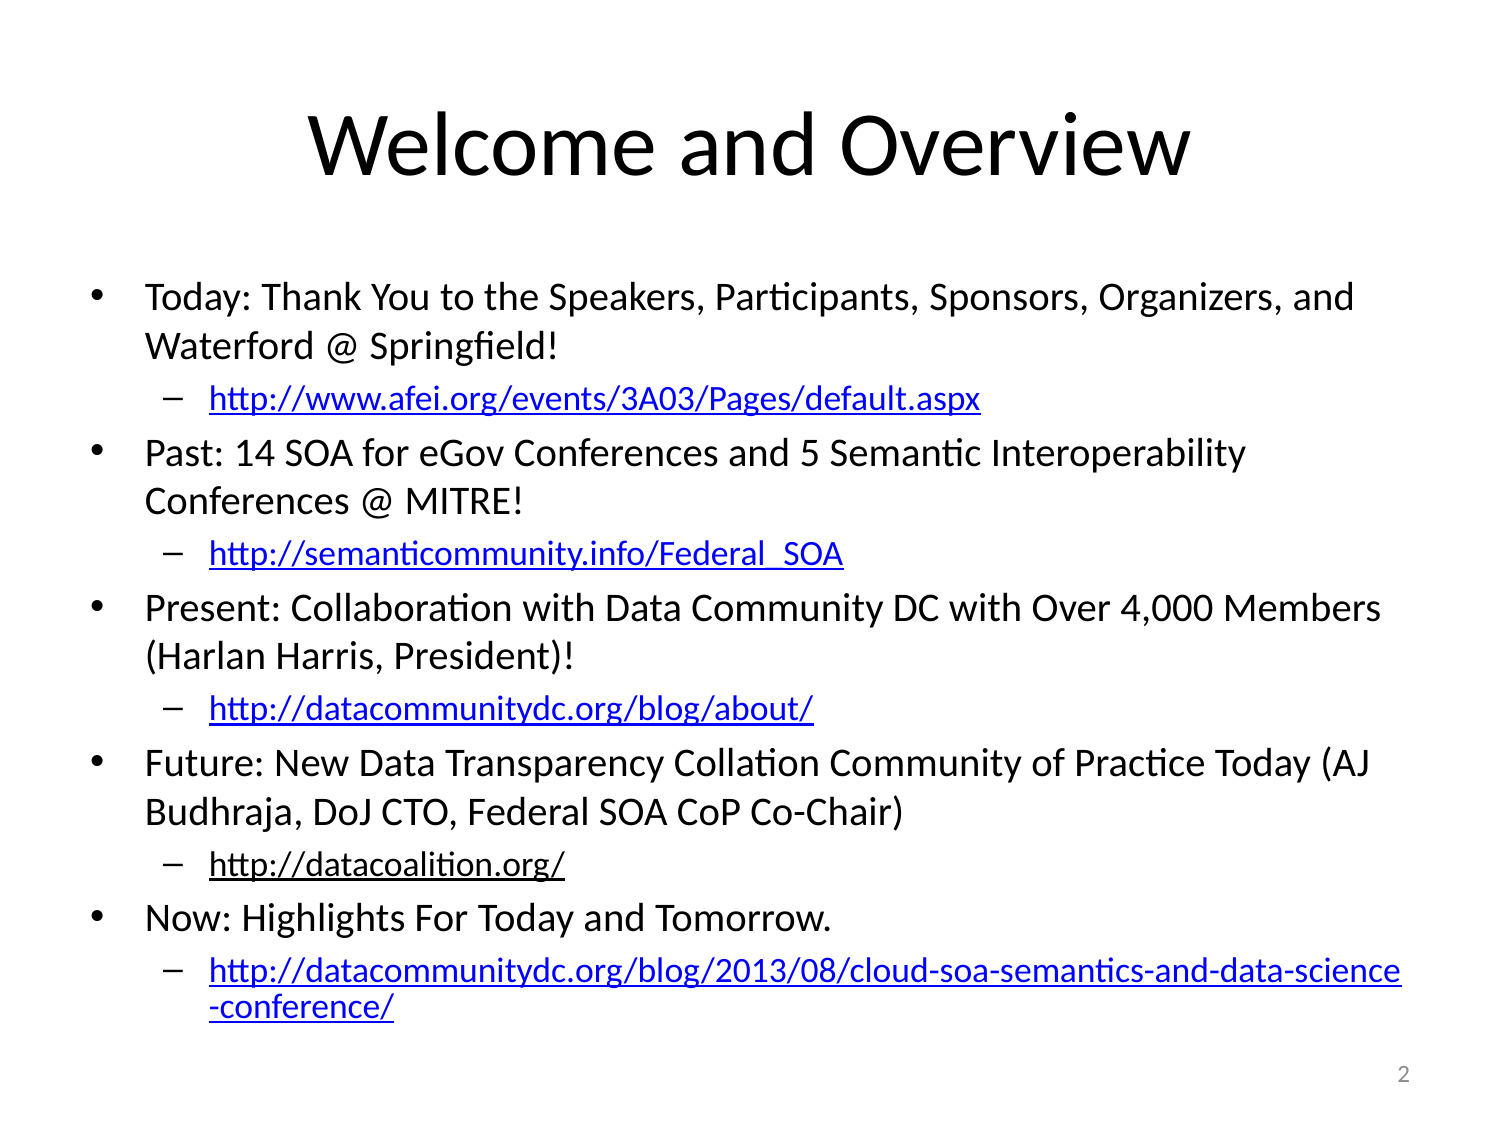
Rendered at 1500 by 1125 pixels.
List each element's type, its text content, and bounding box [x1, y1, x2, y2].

title Welcome and Overview [75, 45, 1425, 233]
slide_number 2 [1074, 1042, 1425, 1103]
list Today: Thank You to the Speakers, Participants, Sponsors, Organizers, and Waterford @ Springfield! http://www.afei.org/events/3A03/Pages/default.aspx Past: 14 SOA for eGov Conferences and 5 Semantic Interoperability Conferences @ MITRE! http://semanticommunity.info/Federal_SOA Present: Collaboration with Data Community DC with Over 4,000 Members (Harlan Harris, President)! http://datacommunitydc.org/blog/about/ Future: New Data Transparency Collation Community of Practice Today (AJ Budhraja, DoJ CTO, Federal SOA CoP Co-Chair) http://datacoalition.org/ Now: Highlights For Today and Tomorrow. http://datacommunitydc.org/blog/2013/08/cloud-soa-semantics-and-data-science-conference/ [75, 262, 1425, 1005]
